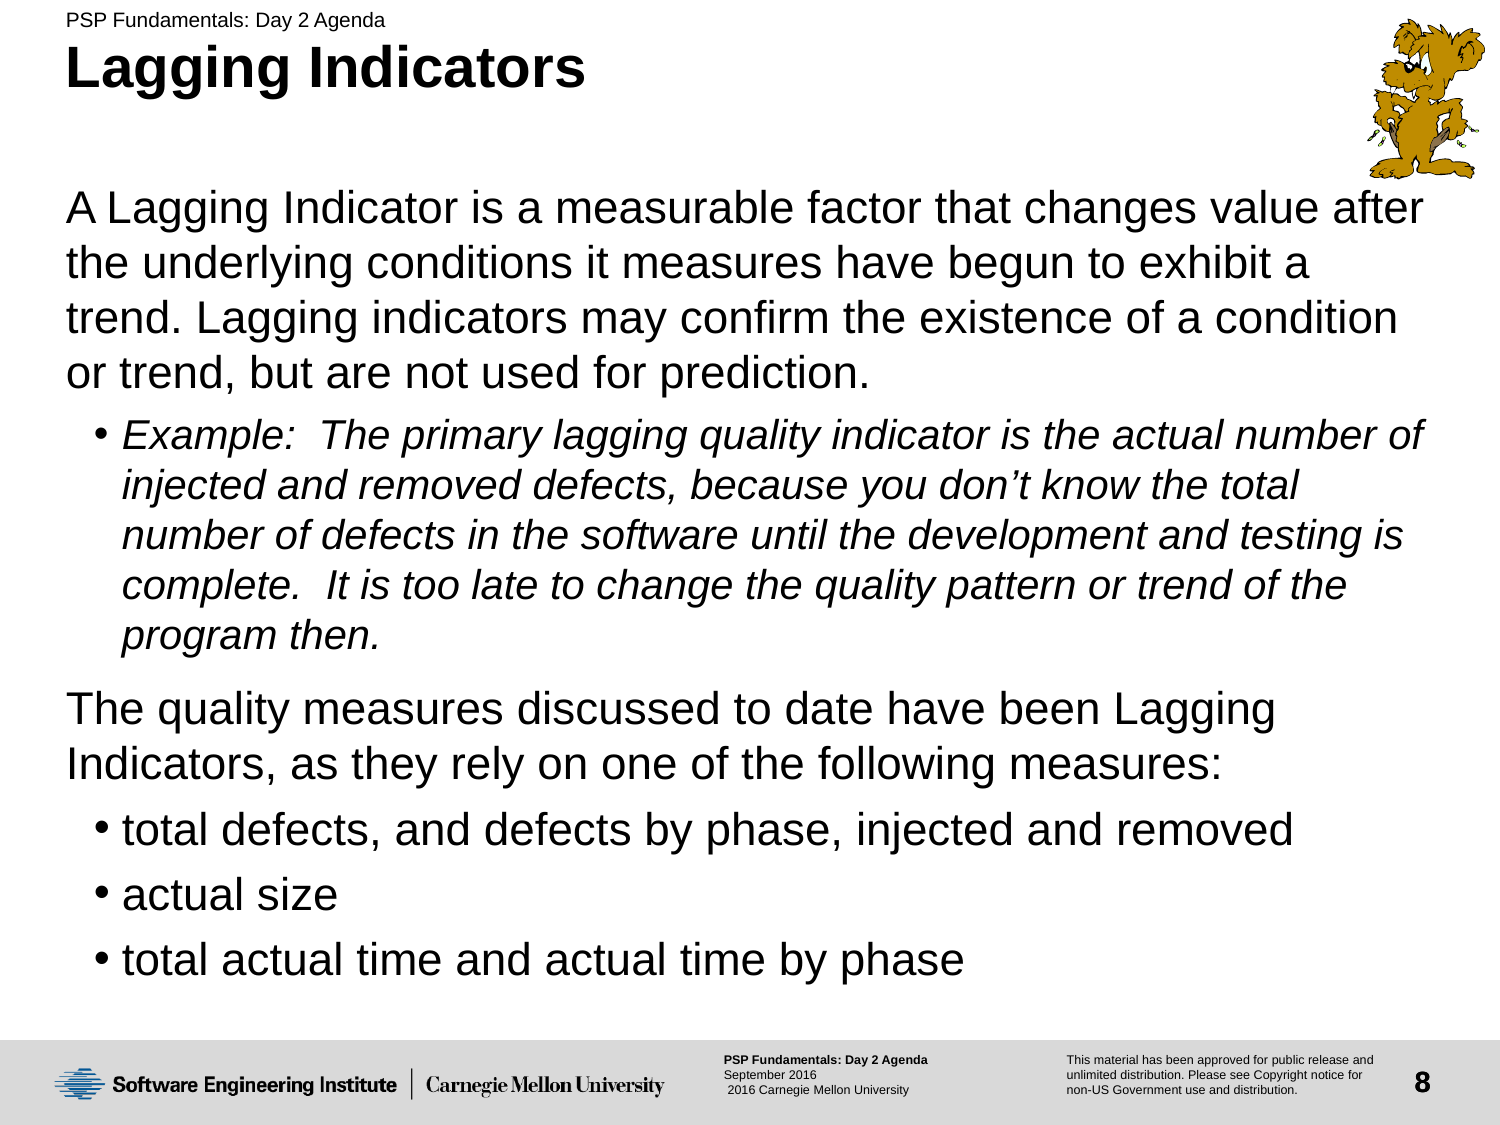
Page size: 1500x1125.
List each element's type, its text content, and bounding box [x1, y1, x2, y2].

picture [46, 1061, 673, 1104]
title Lagging Indicators [65, 37, 1366, 148]
list A Lagging Indicator is a measurable factor that changes value after the underlying conditions it measures have begun to exhibit a trend. Lagging indicators may confirm the existence of a condition or trend, but are not used for prediction. Example: The primary lagging quality indicator is the actual number of injected and removed defects, because you don’t know the total number of defects in the software until the development and testing is complete. It is too late to change the quality pattern or trend of the program then. The quality measures discussed to date have been Lagging Indicators, as they rely on one of the following measures: total defects, and defects by phase, injected and removed actual size total actual time and actual time by phase [65, 177, 1431, 1000]
picture [1366, 18, 1488, 180]
